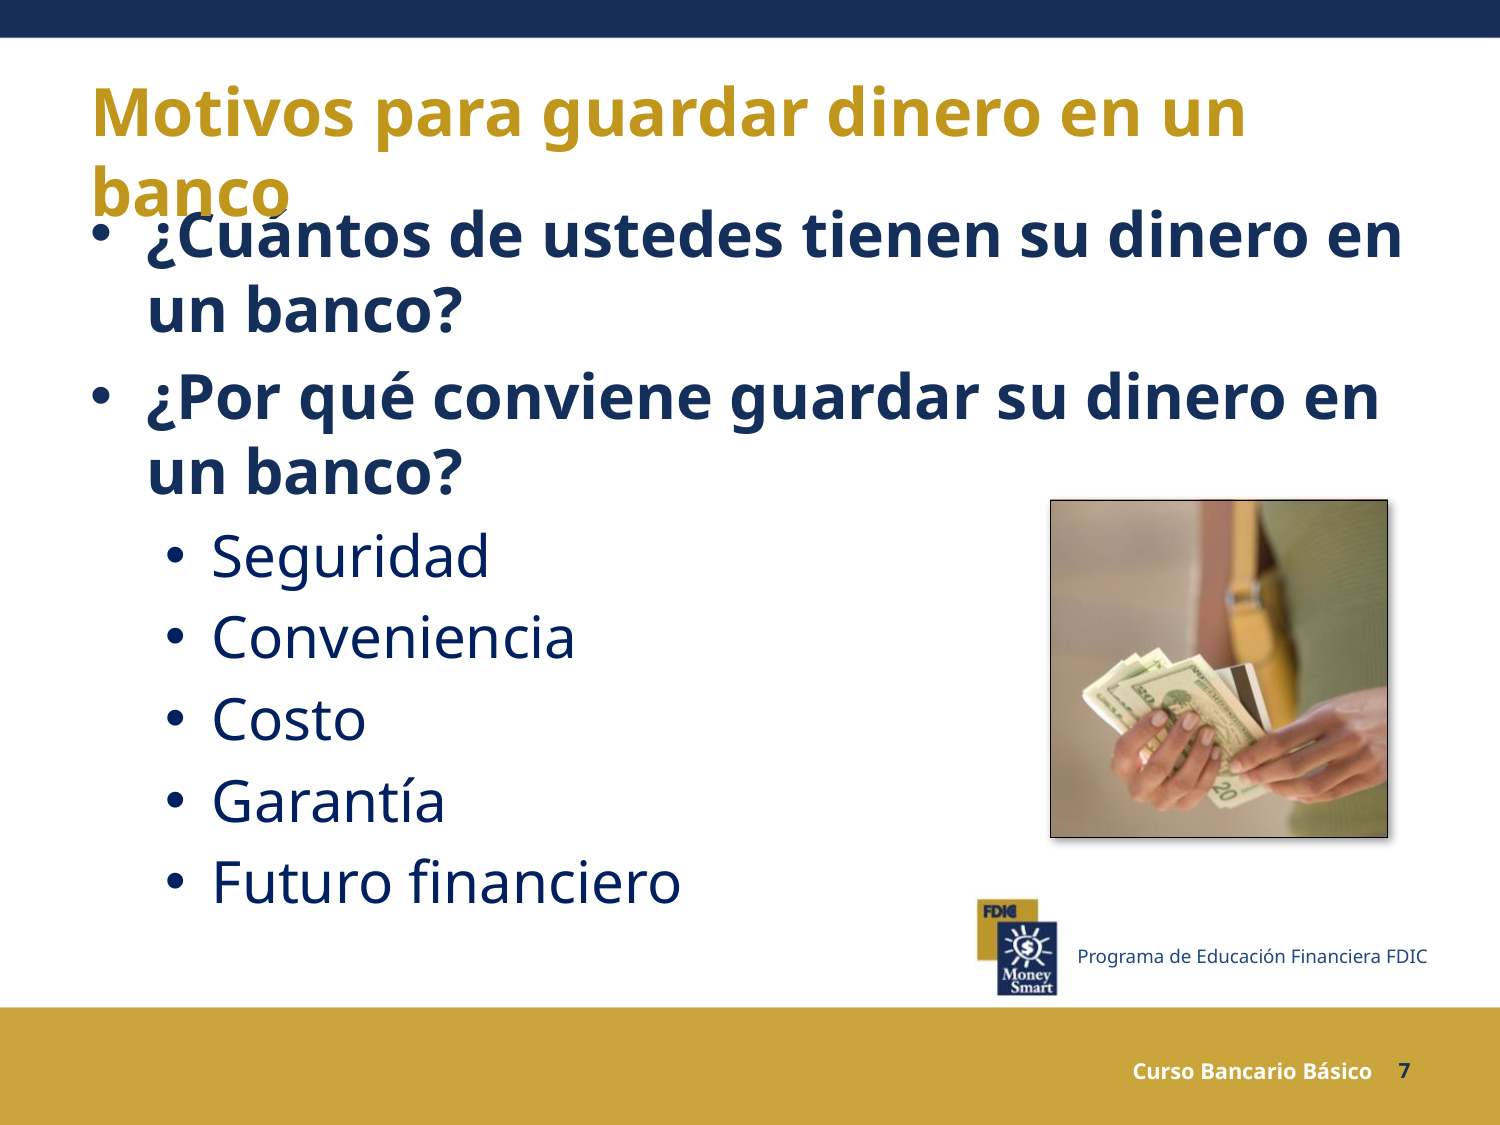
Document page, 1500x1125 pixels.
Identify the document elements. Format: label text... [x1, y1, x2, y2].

list ¿Cuántos de ustedes tienen su dinero en un banco? ¿Por qué conviene guardar su dinero en un banco? Seguridad Conveniencia Costo Garantía Futuro financiero [74, 187, 1426, 938]
title Motivos para guardar dinero en un banco [74, 62, 1426, 163]
picture [0, 0, 1500, 1125]
